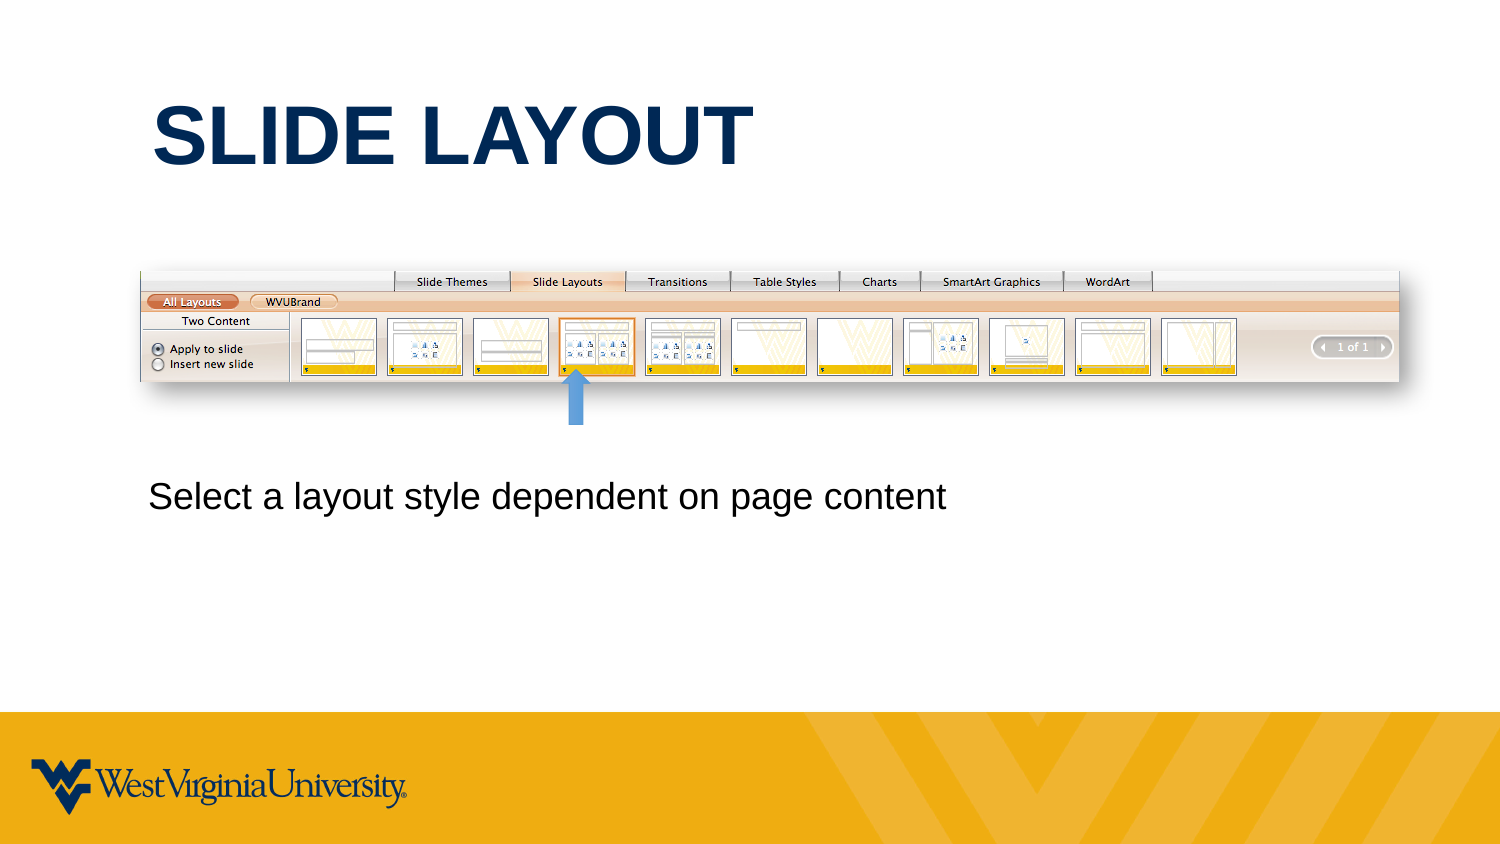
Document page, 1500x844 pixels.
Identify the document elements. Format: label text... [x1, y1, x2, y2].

text_box [561, 382, 591, 425]
picture [0, 0, 1500, 844]
list Select a layout style dependent on page content [133, 471, 1063, 560]
title SLIDE LAYOUT [137, 68, 1488, 210]
